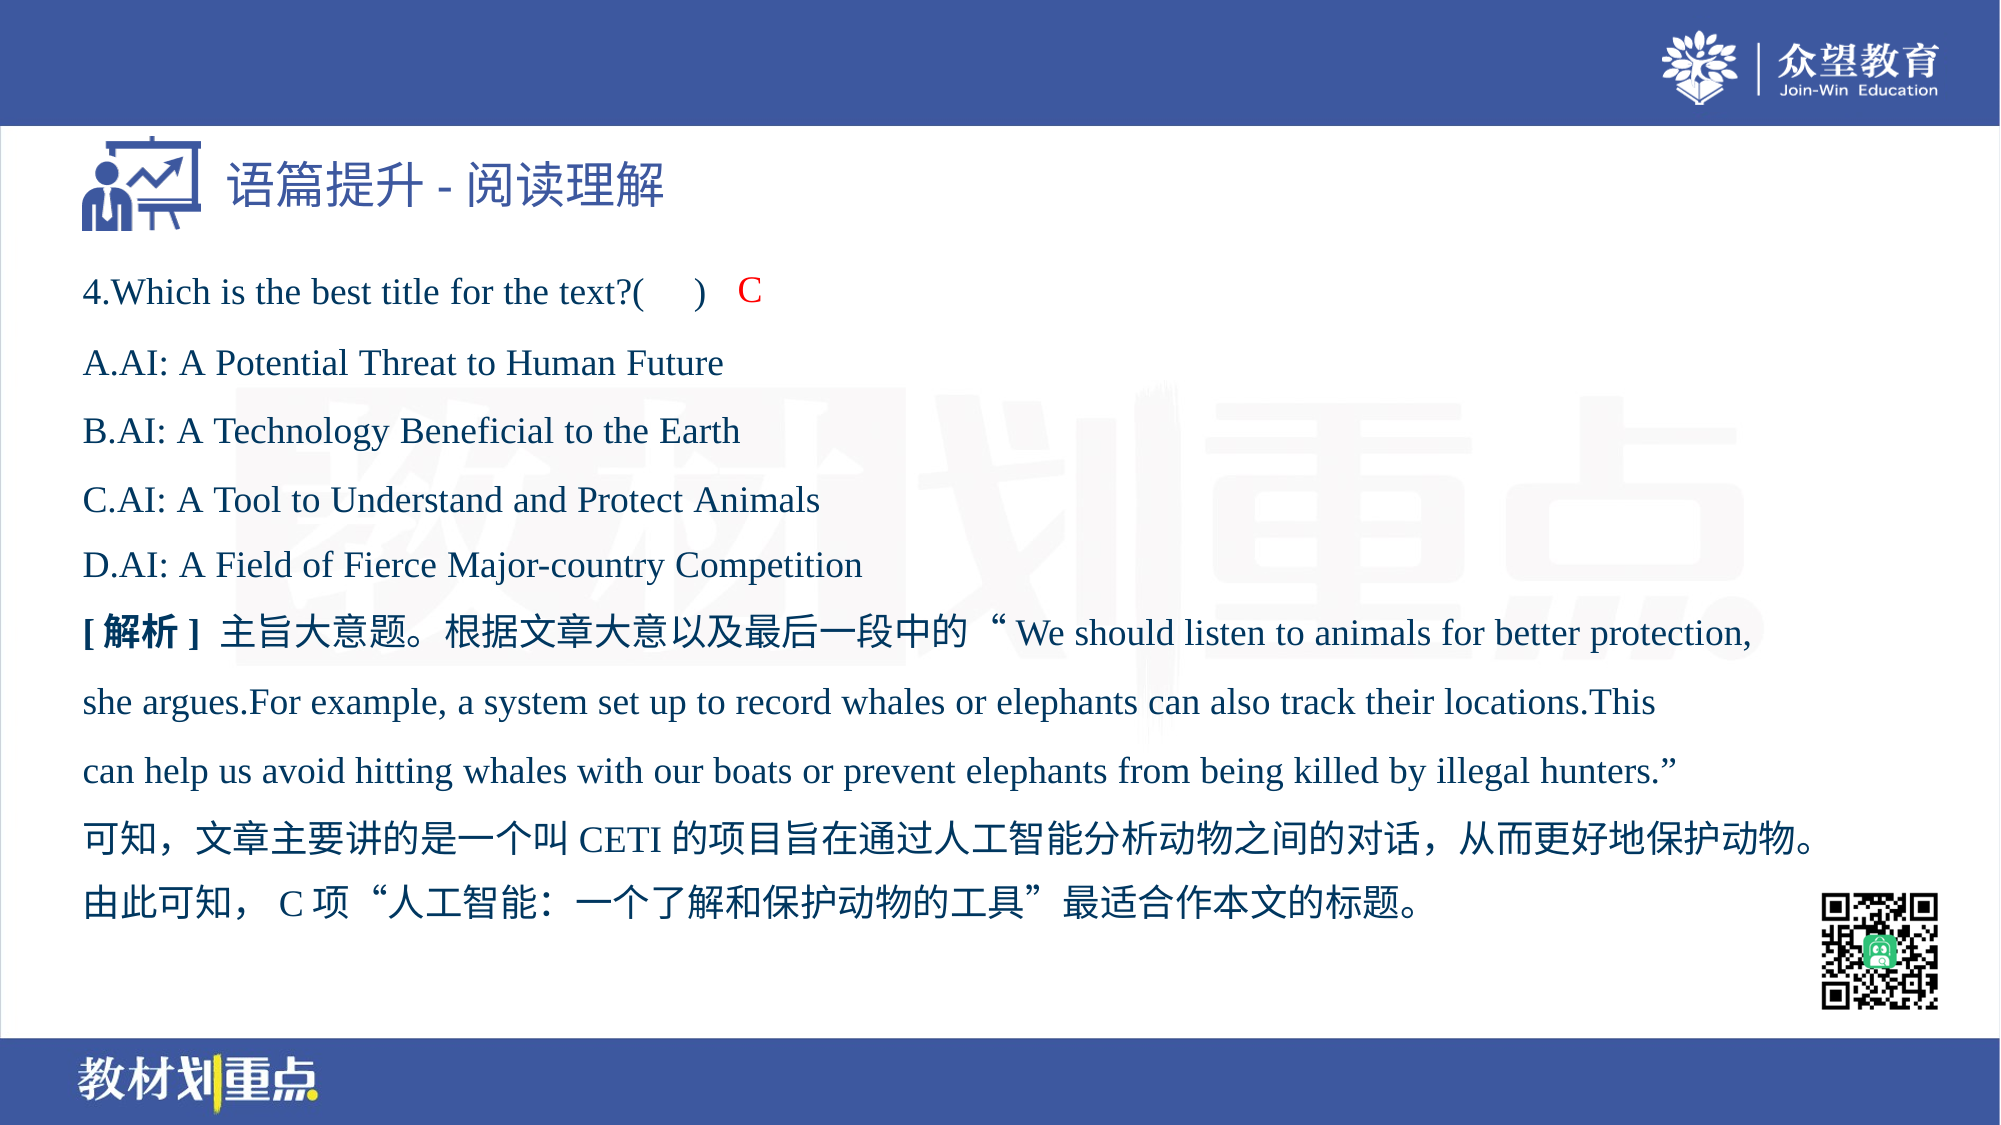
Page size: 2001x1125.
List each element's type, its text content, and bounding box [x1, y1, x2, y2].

text_box A.AI: A Potential Threat to Human Future B.AI: A Technology Beneficial to the Earth C.AI: A Tool to Understand and Protect Animals D.AI: A Field of Fierce Major-country Competition [82, 313, 1817, 578]
text_box C [723, 245, 777, 304]
text_box [解析] 主旨大意题。根据文章大意以及最后一段中的“We should listen to animals for better protection, she argues.For example, a system set up to record whales or elephants can also track their locations.This can help us avoid hitting whales with our boats or prevent elephants from being killed by illegal hunters.” 可知，文章主要讲的是一个叫CETI的项目旨在通过人工智能分析动物之间的对话，从而更好地保护动物。 由此可知，C项“人工智能：一个了解和保护动物的工具”最适合作本文的标题。 [82, 584, 1817, 918]
text_box 4.Which is the best title for the text?( ) [82, 247, 1817, 306]
picture [0, 0, 2000, 1125]
